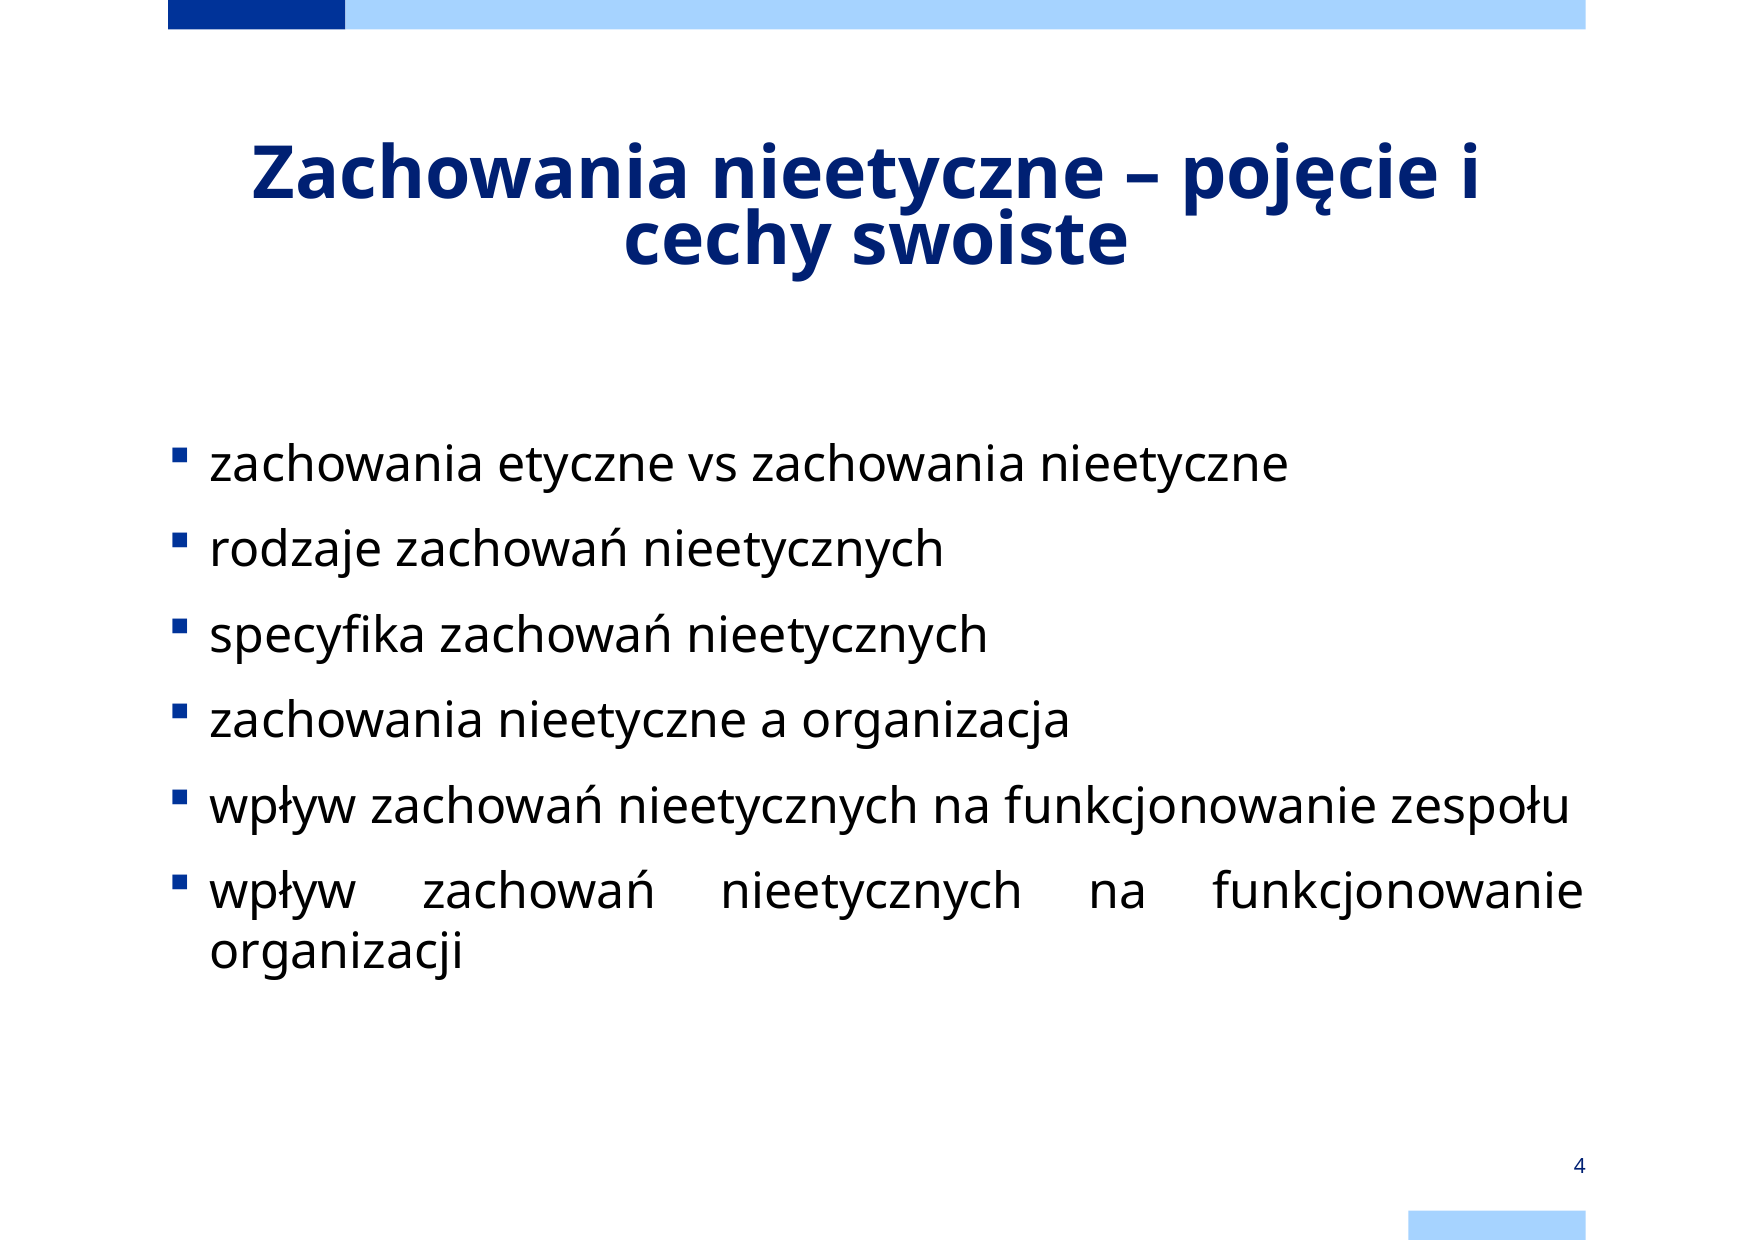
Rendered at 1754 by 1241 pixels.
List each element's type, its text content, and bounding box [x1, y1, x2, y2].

slide_number 4 [1408, 1151, 1586, 1182]
list zachowania etyczne vs zachowania nieetyczne rodzaje zachowań nieetycznych specyfika zachowań nieetycznych zachowania nieetyczne a organizacja wpływ zachowań nieetycznych na funkcjonowanie zespołu wpływ zachowań nieetycznych na funkcjonowanie organizacji [168, 431, 1586, 1093]
title Zachowania nieetyczne – pojęcie i cechy swoiste [168, 147, 1586, 325]
